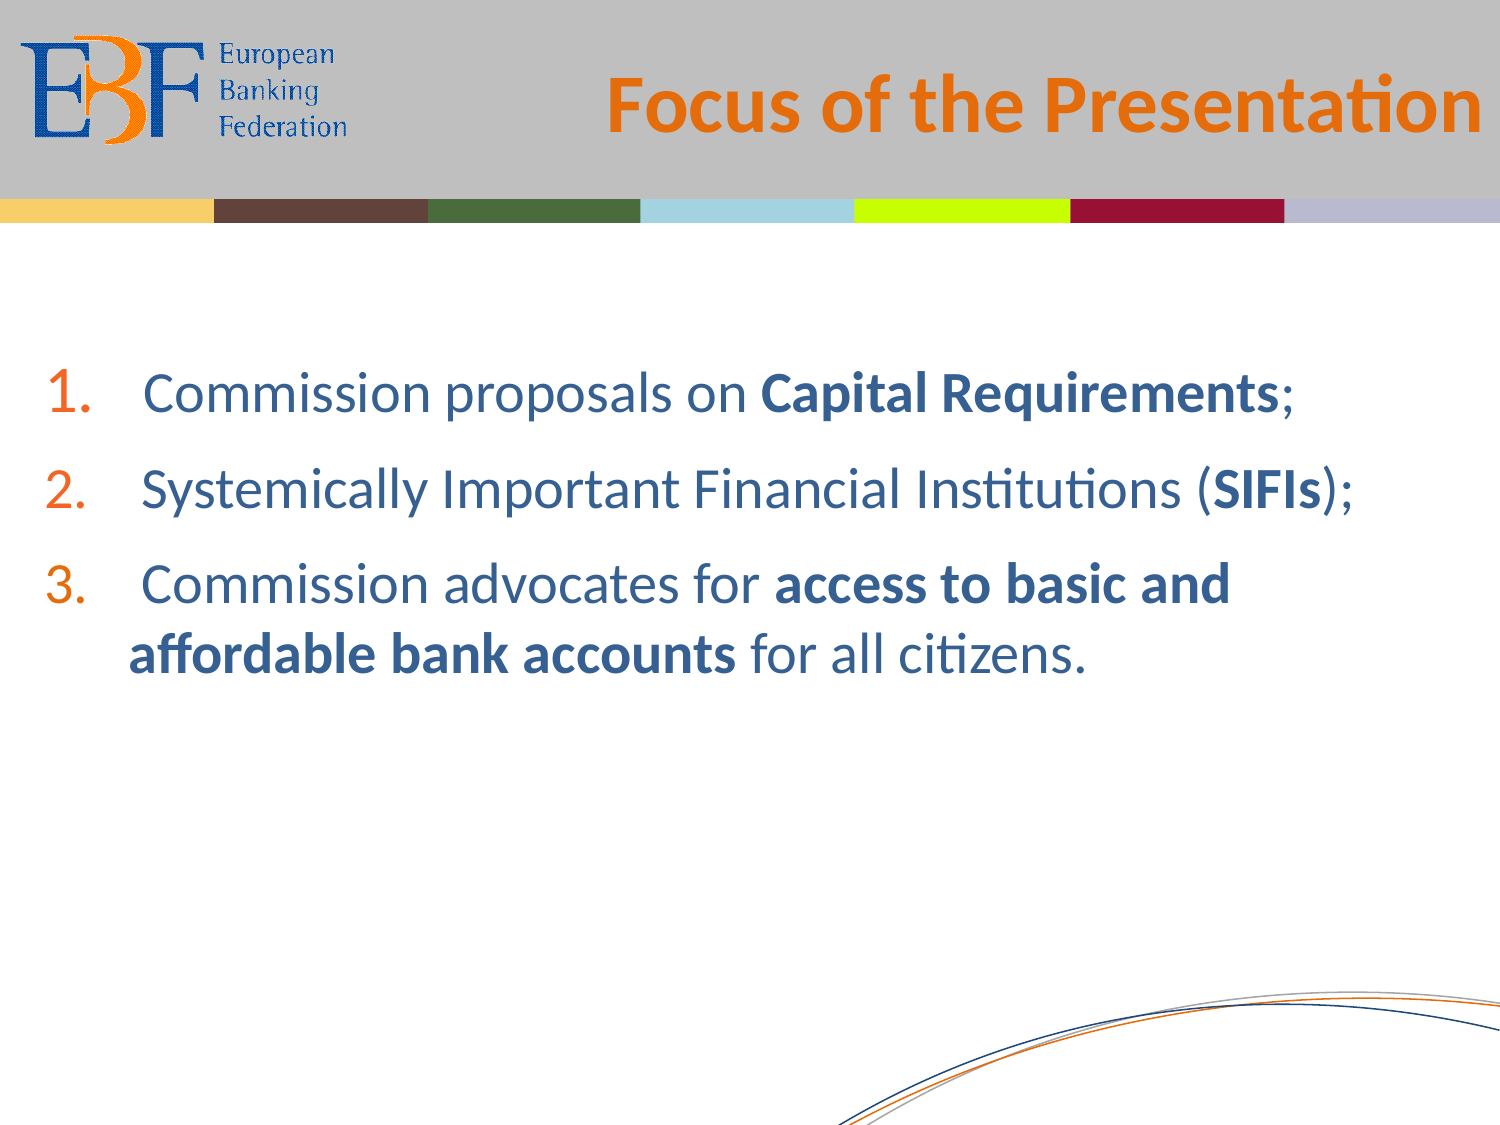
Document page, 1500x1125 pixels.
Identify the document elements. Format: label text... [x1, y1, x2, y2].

text_box Focus of the Presentation [0, 0, 1500, 198]
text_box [827, 958, 1500, 1091]
picture [11, 11, 352, 157]
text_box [0, 198, 1500, 224]
text_box Commission proposals on Capital Requirements; Systemically Important Financial Institutions (SIFIs); Commission advocates for access to basic and affordable bank accounts for all citizens. [29, 338, 1465, 693]
